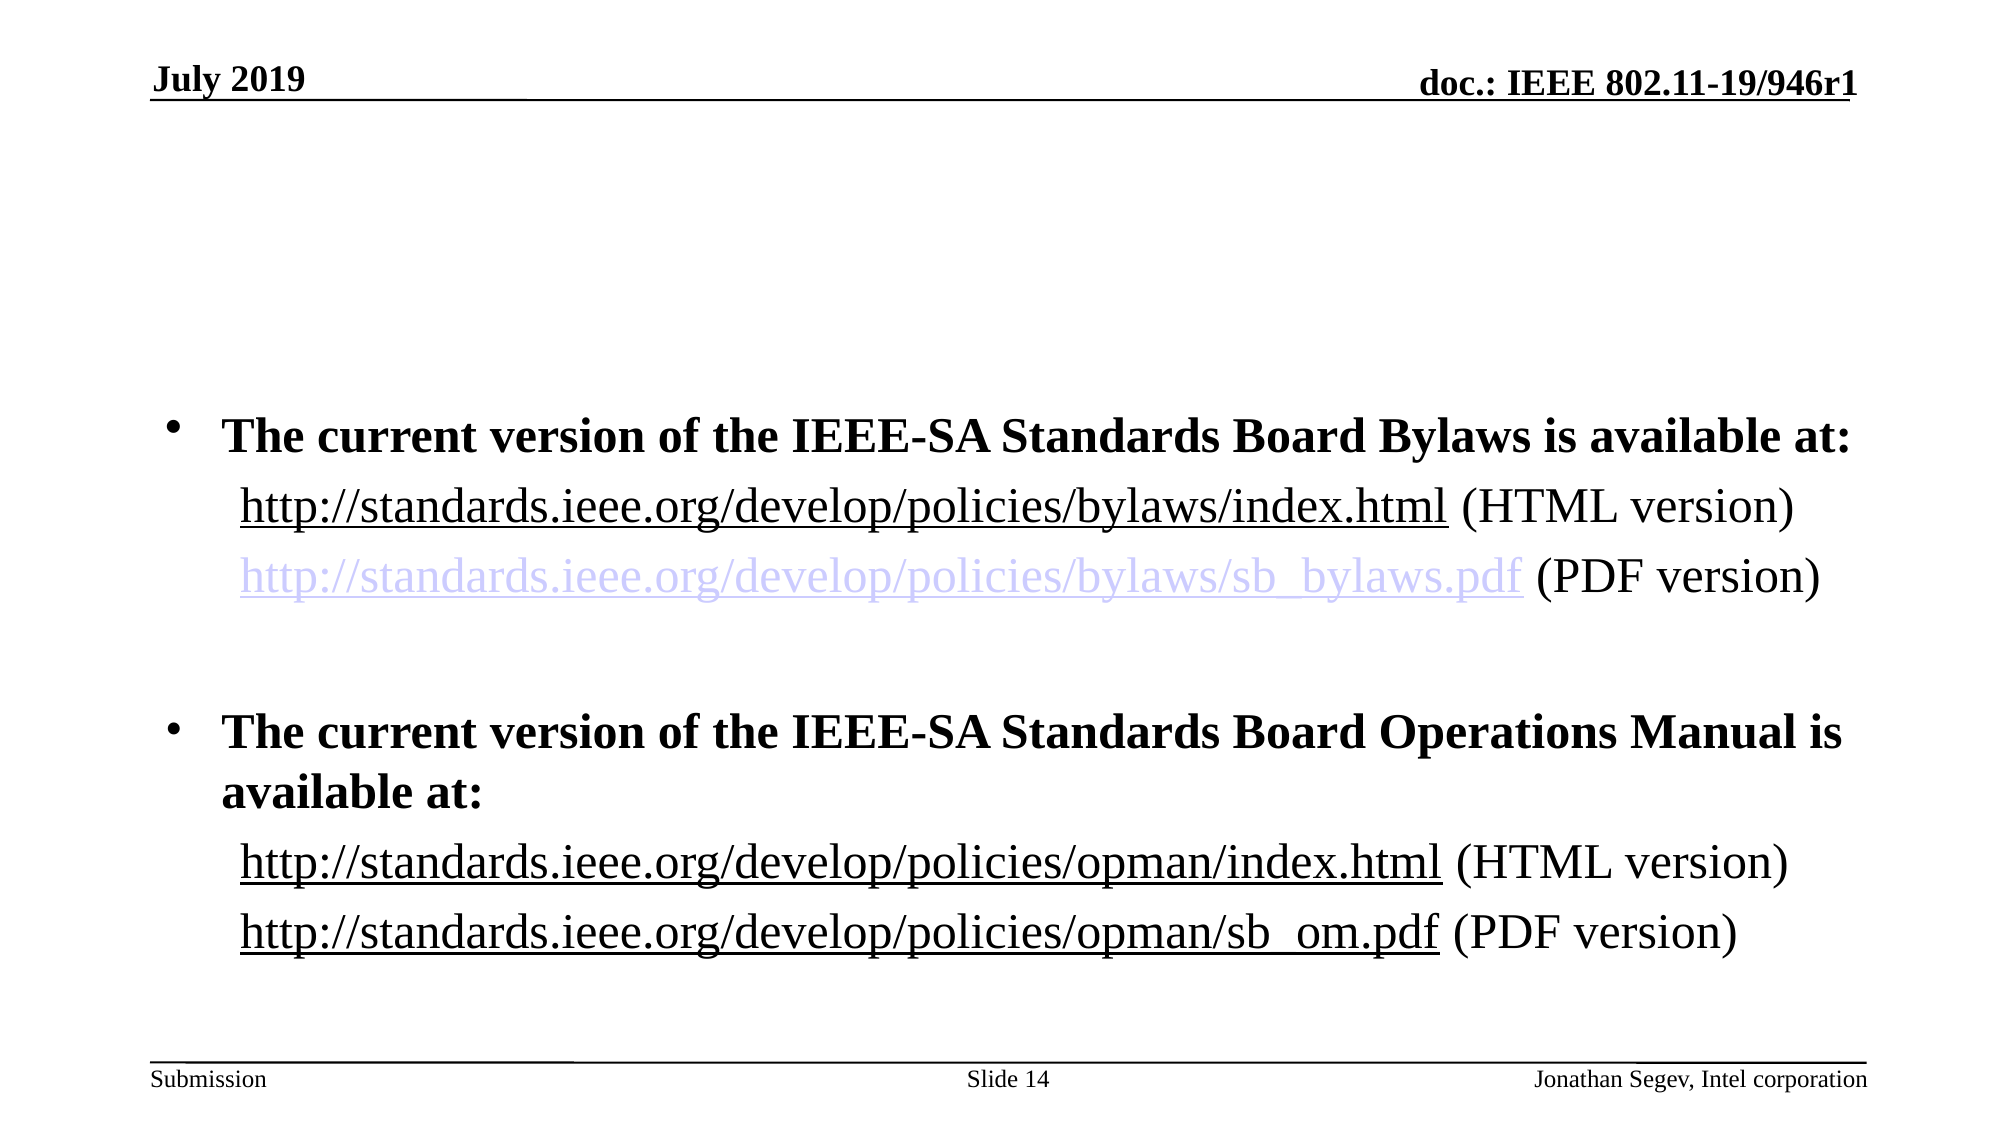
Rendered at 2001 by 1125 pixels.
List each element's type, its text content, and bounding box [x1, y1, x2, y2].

footer Jonathan Segev, Intel corporation [1171, 1061, 1869, 1093]
list The current version of the IEEE-SA Standards Board Bylaws is available at: http://standards.ieee.org/develop/policies/bylaws/index.html (HTML version) http://standards.ieee.org/develop/policies/bylaws/sb_bylaws.pdf (PDF version) The current version of the IEEE-SA Standards Board Operations Manual is available at: http://standards.ieee.org/develop/policies/opman/index.html (HTML version) http://standards.ieee.org/develop/policies/opman/sb_om.pdf (PDF version) [149, 324, 1922, 1000]
slide_number Slide 14 [950, 1061, 1067, 1123]
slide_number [152, 54, 563, 100]
